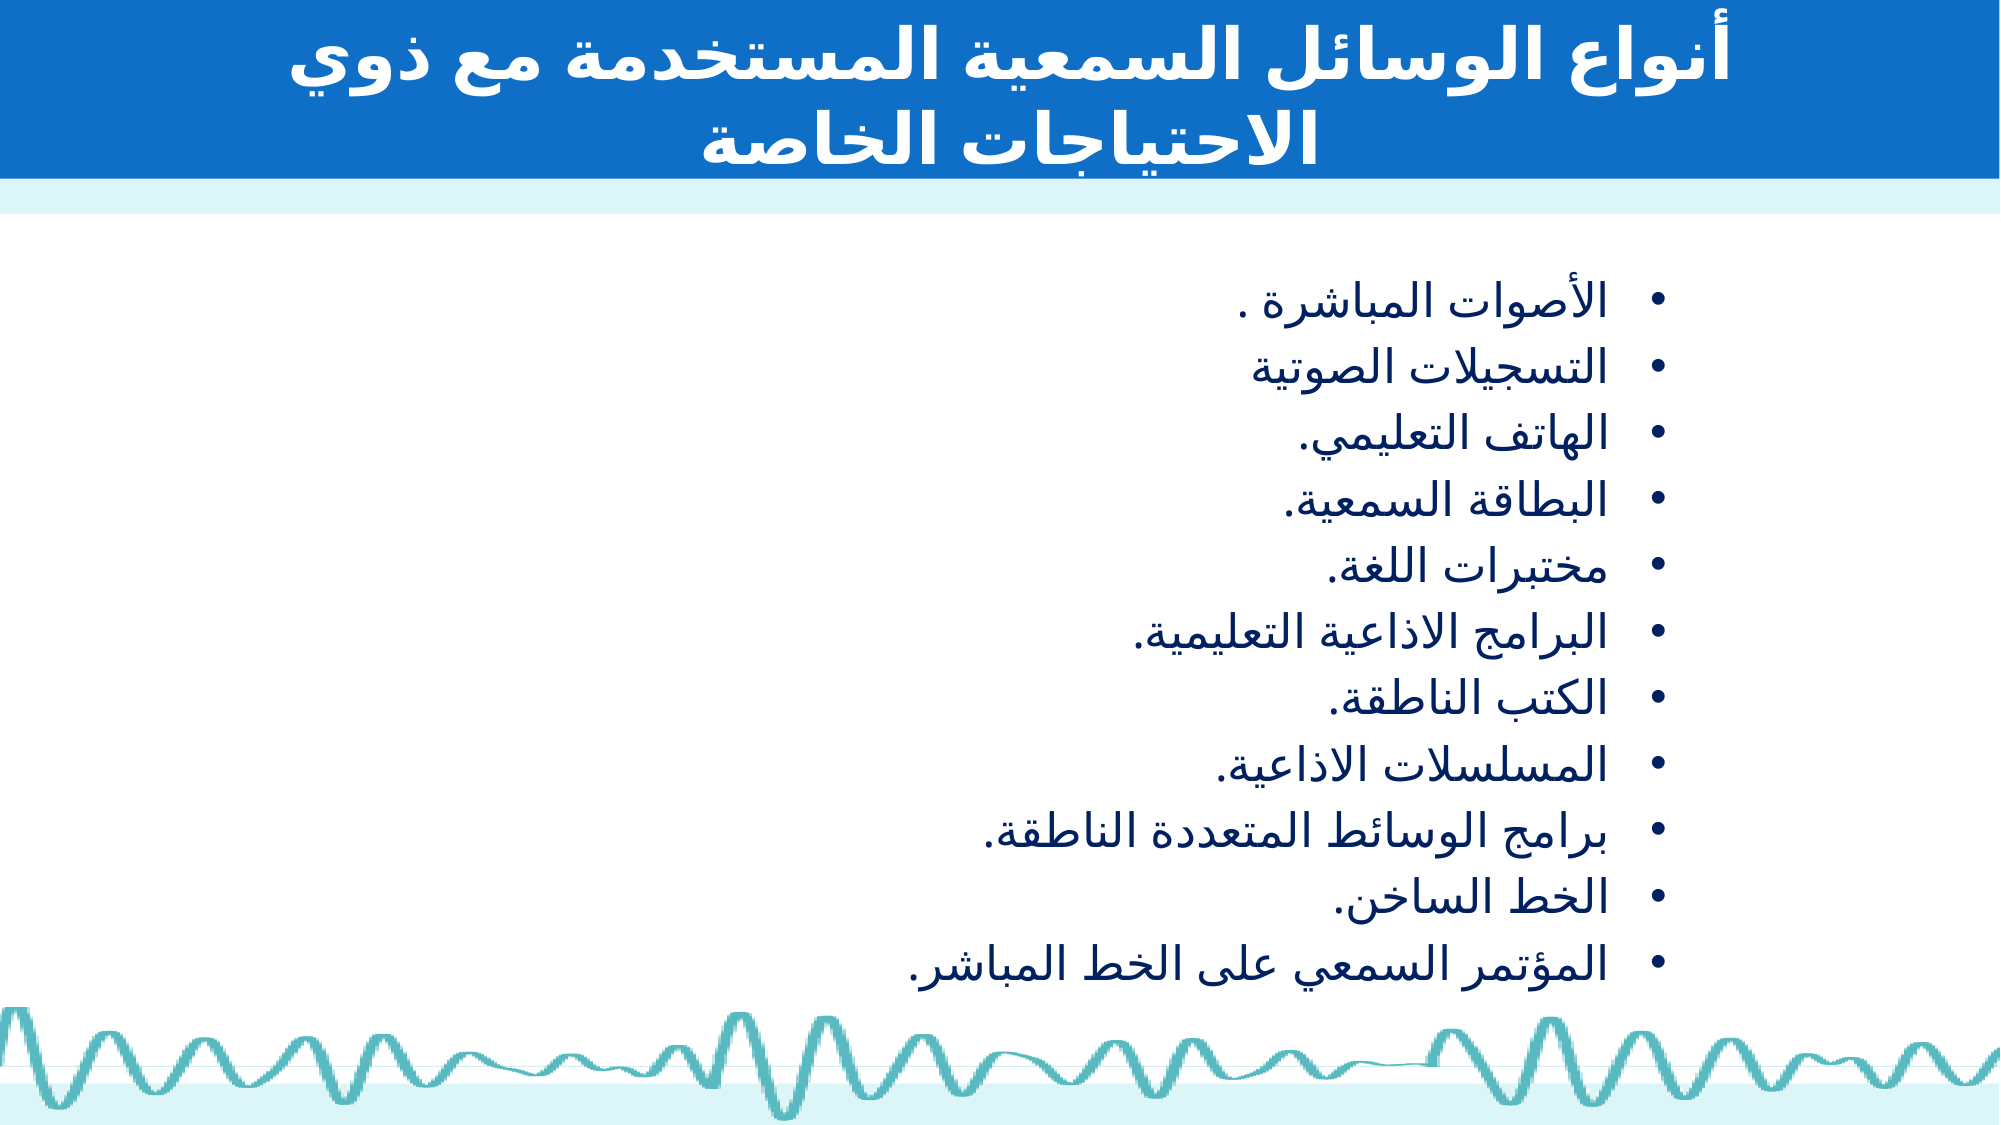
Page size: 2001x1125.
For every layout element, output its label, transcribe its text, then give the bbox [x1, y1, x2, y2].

title أنواع الوسائل السمعية المستخدمة مع ذوي الاحتياجات الخاصة [111, 0, 1912, 188]
list الأصوات المباشرة . التسجيلات الصوتية الهاتف التعليمي. البطاقة السمعية. مختبرات اللغة. البرامج الاذاعية التعليمية. الكتب الناطقة. المسلسلات الاذاعية. برامج الوسائط المتعددة الناطقة. الخط الساخن. المؤتمر السمعي على الخط المباشر. [99, 262, 1677, 1005]
